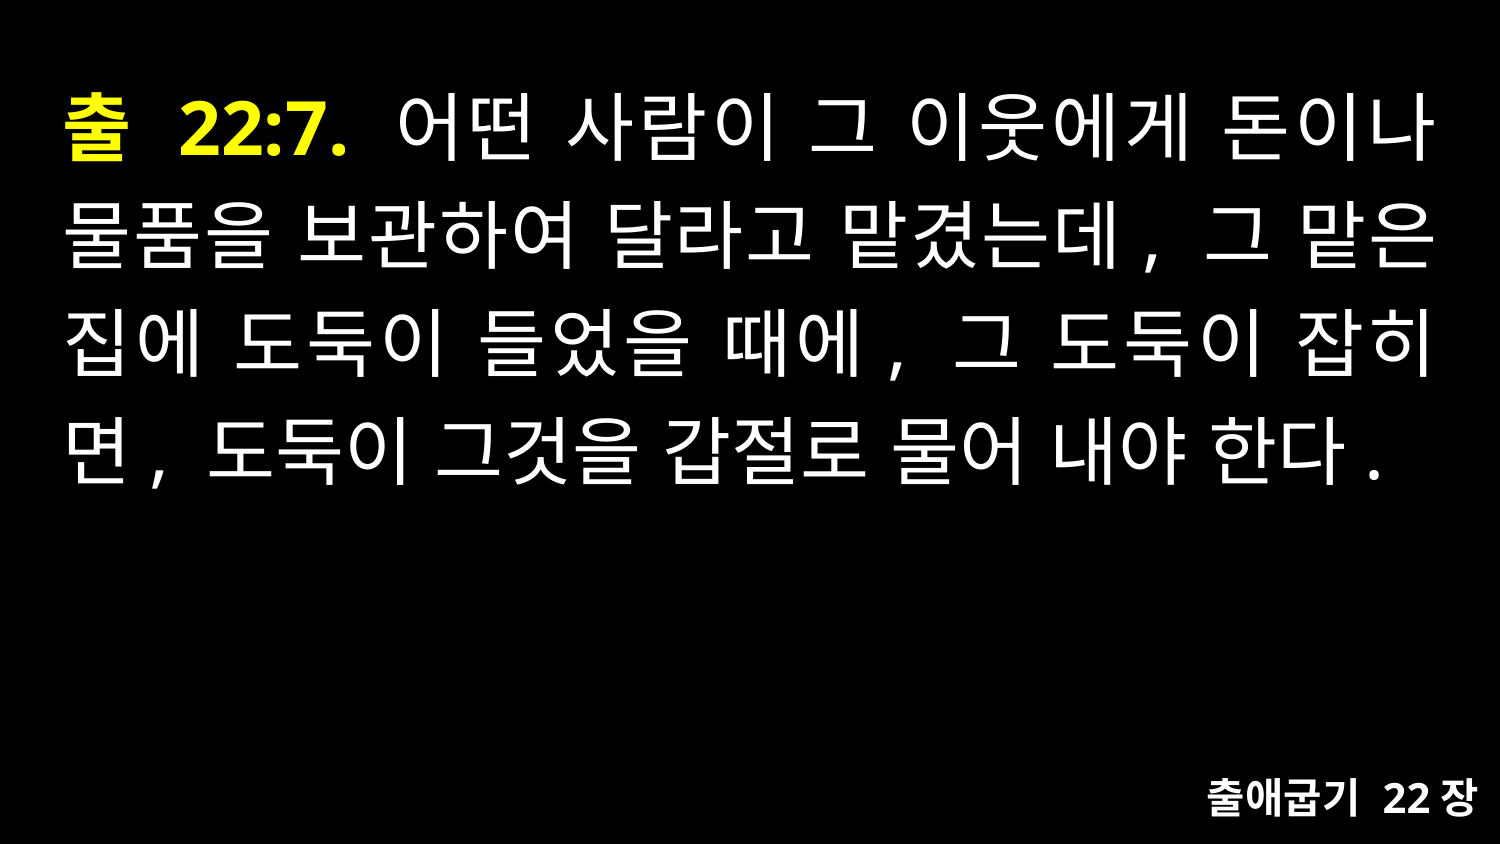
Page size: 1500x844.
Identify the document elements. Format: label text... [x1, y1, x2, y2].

subtitle 출애굽기 22장 [916, 770, 1500, 844]
title 출 22:7. 어떤 사람이 그 이웃에게 돈이나 물품을 보관하여 달라고 맡겼는데, 그 맡은 집에 도둑이 들었을 때에, 그 도둑이 잡히면, 도둑이 그것을 갑절로 물어 내야 한다. [0, 0, 1500, 844]
